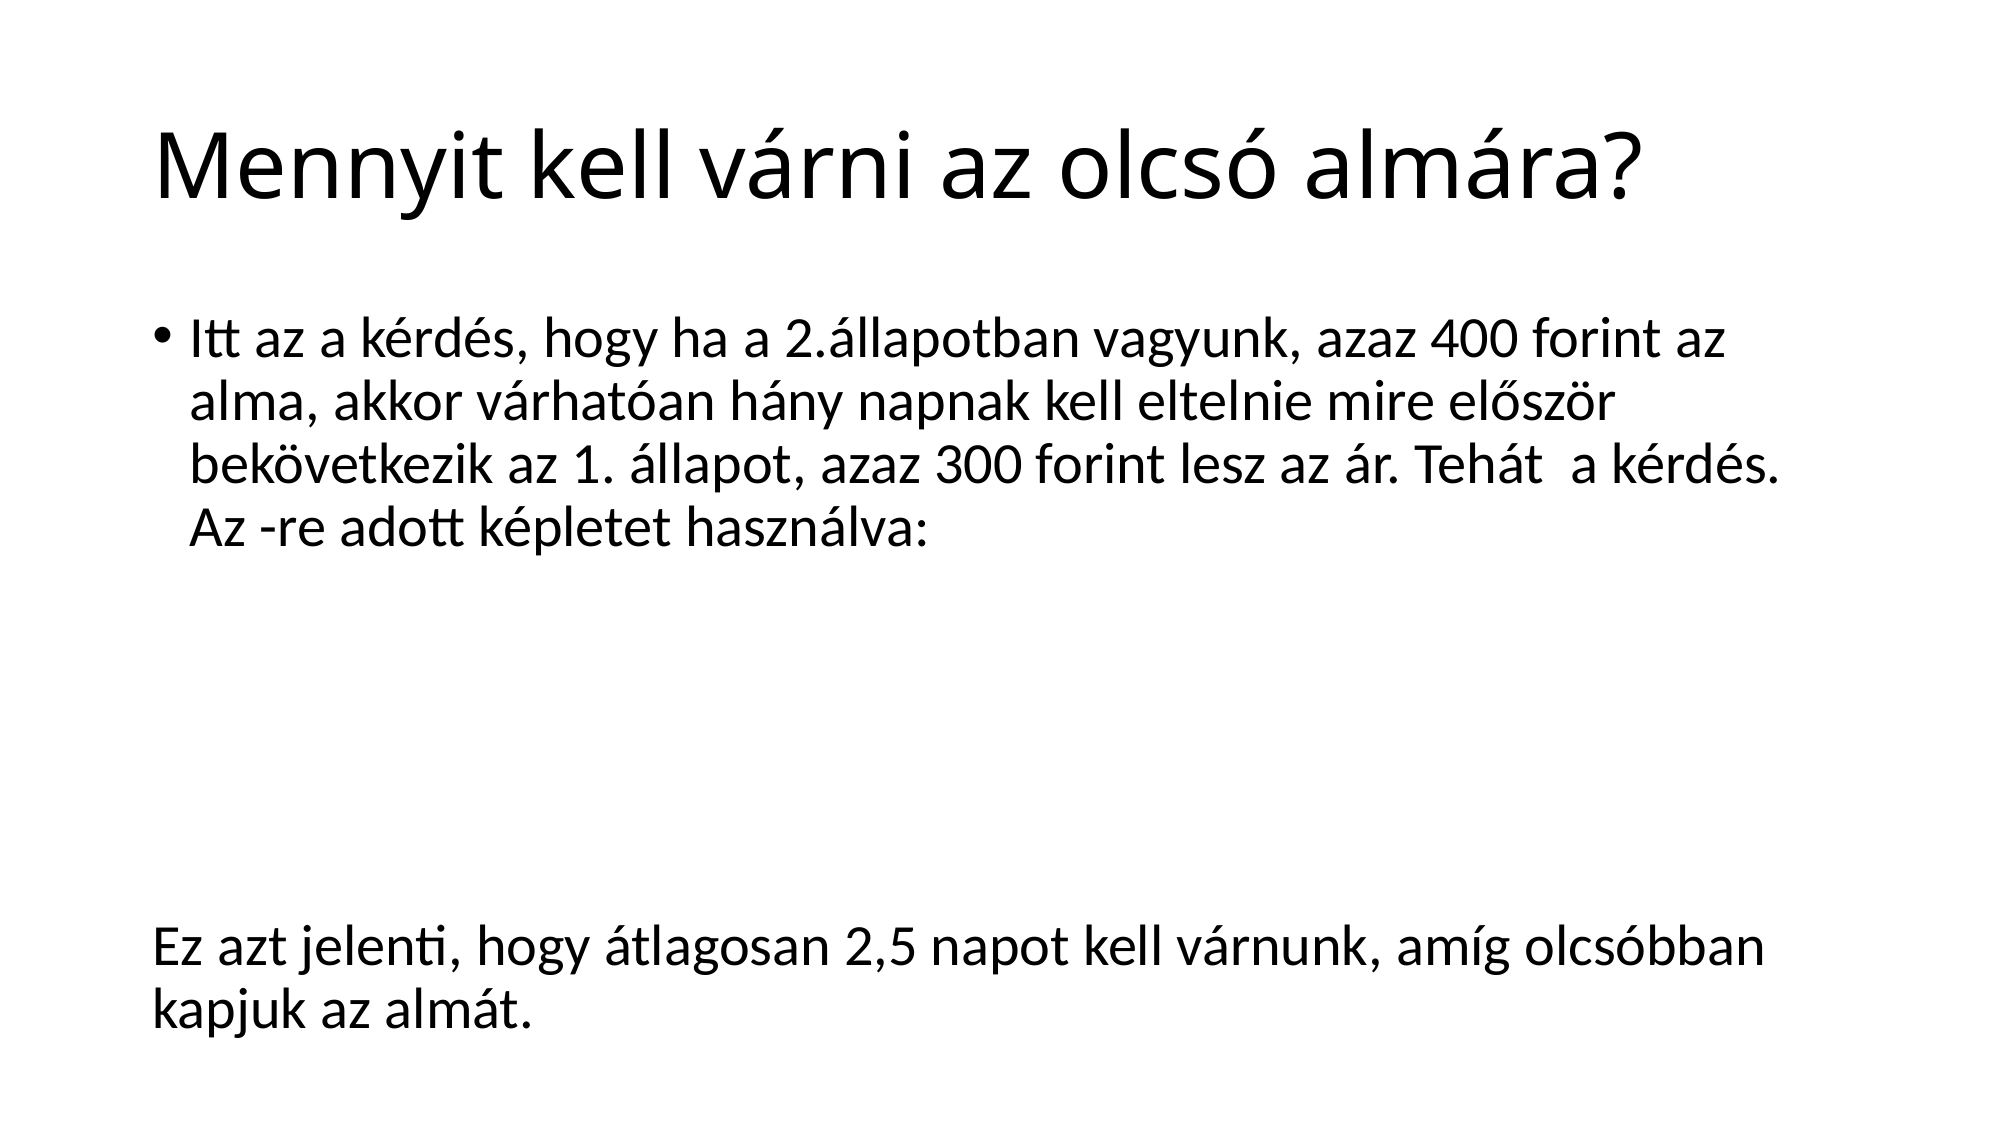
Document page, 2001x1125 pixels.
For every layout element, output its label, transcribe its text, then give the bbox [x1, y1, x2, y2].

title Mennyit kell várni az olcsó almára? [137, 59, 1863, 278]
